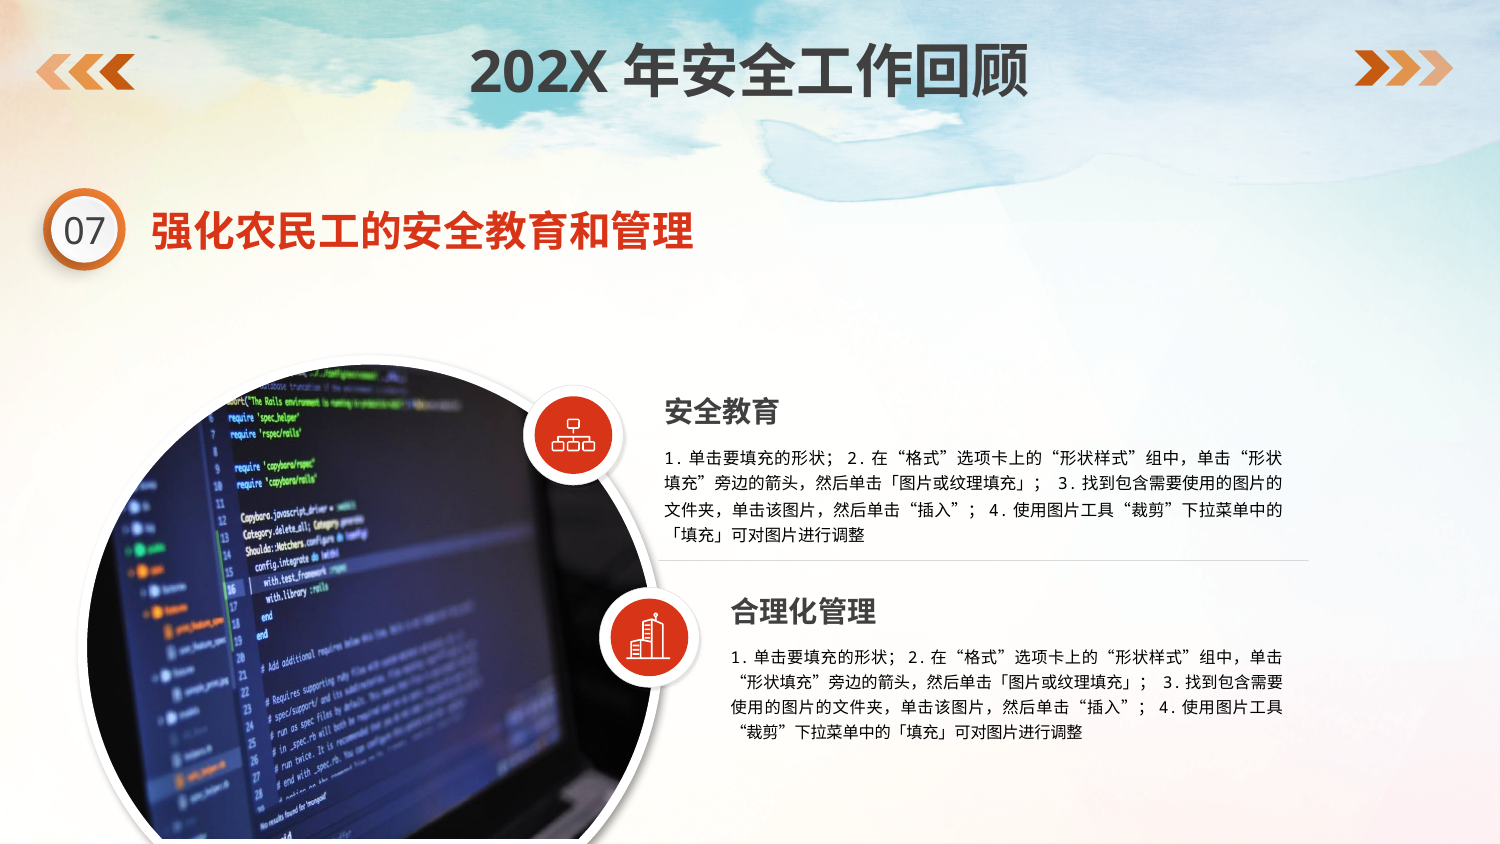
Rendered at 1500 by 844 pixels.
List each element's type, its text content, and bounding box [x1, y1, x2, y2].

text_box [35, 54, 135, 90]
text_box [1354, 50, 1454, 86]
text_box 合理化管理 [715, 585, 1298, 636]
text_box 强化农民工的安全教育和管理 [136, 197, 710, 262]
text_box 202X年安全工作回顾 [413, 30, 1087, 109]
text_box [599, 587, 700, 688]
text_box 1.单击要填充的形状；2.在“格式”选项卡上的“形状样式”组中，单击“形状填充”旁边的箭头，然后单击「图片或纹理填充」； 3.找到包含需要使用的图片的文件夹，单击该图片，然后单击“插入”；4.使用图片工具“裁剪”下拉菜单中的「填充」可对图片进行调整 [715, 636, 1298, 751]
text_box [81, 358, 657, 844]
picture [0, 0, 1500, 844]
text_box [34, 188, 135, 271]
text_box 安全教育 [649, 385, 1298, 436]
text_box 1.单击要填充的形状；2.在“格式”选项卡上的“形状样式”组中，单击“形状填充”旁边的箭头，然后单击「图片或纹理填充」； 3.找到包含需要使用的图片的文件夹，单击该图片，然后单击“插入”；4.使用图片工具“裁剪”下拉菜单中的「填充」可对图片进行调整 [649, 436, 1298, 551]
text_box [523, 385, 624, 485]
